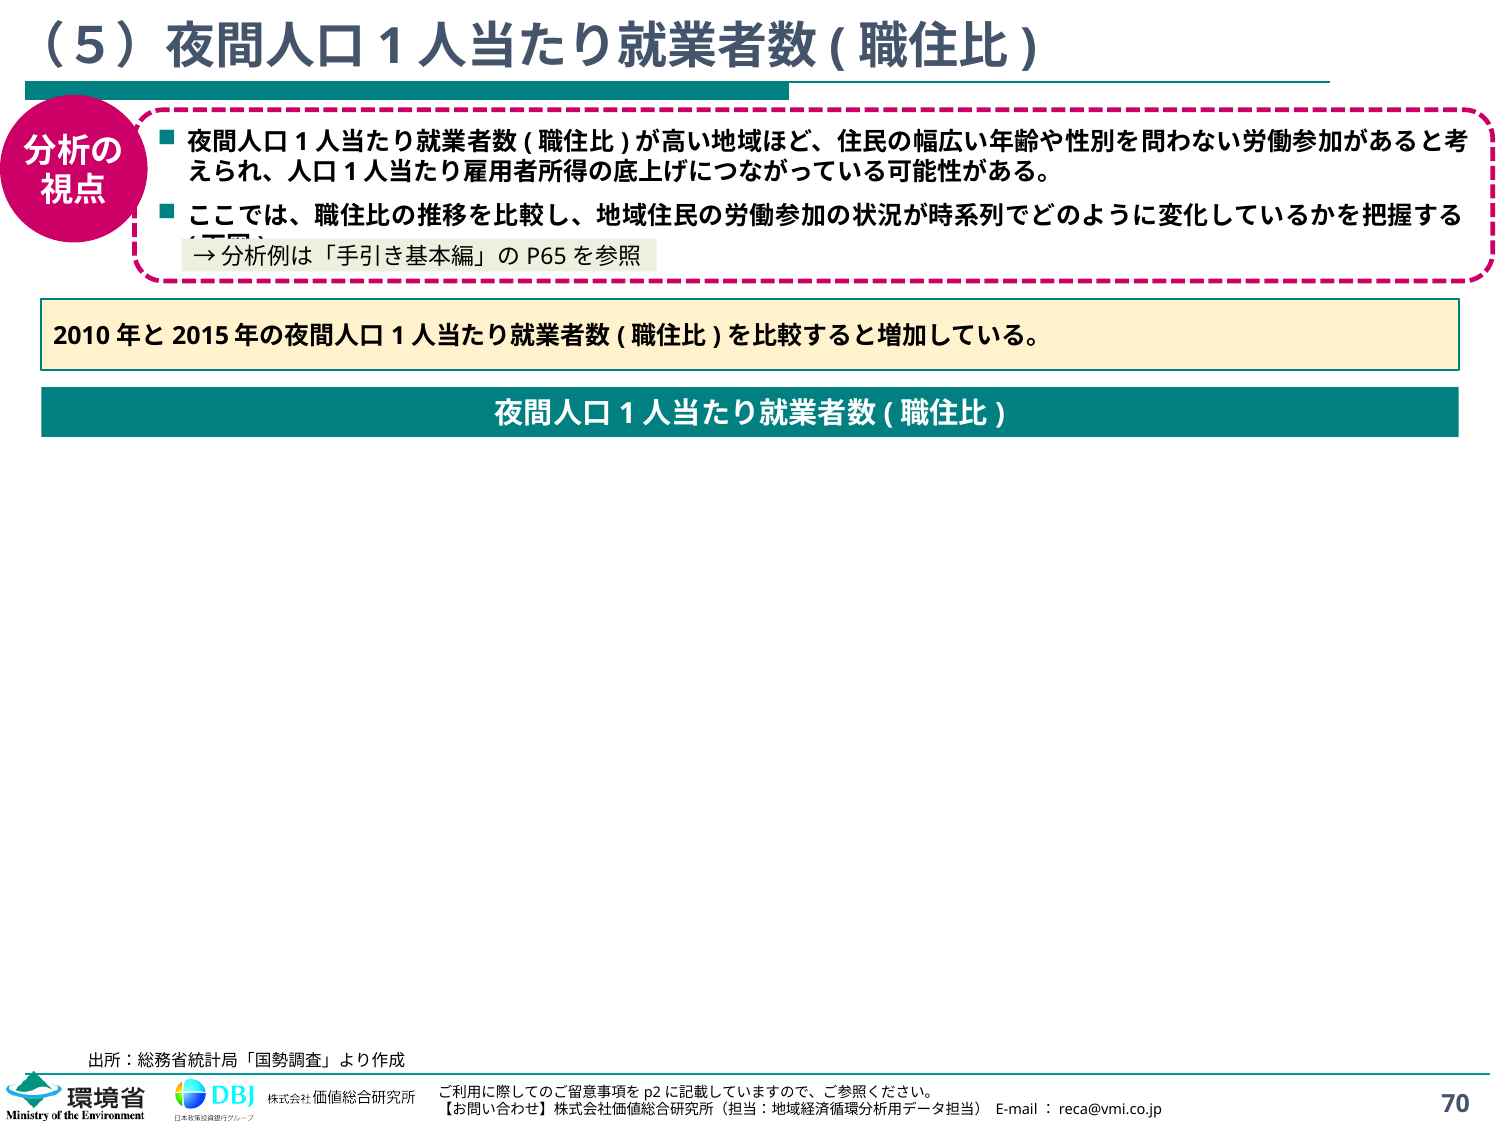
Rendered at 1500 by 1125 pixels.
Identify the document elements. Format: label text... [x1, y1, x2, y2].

slide_number 70 [1411, 1079, 1500, 1122]
picture [171, 1077, 419, 1125]
text_box 分析の 視点 [0, 94, 148, 243]
text_box 夜間人口1人当たり就業者数(職住比) [41, 387, 1459, 437]
text_box 出所：総務省統計局「国勢調査」より作成 [72, 1042, 591, 1077]
text_box →分析例は「手引き基本編」のP65を参照 [181, 238, 657, 272]
text_box 2010年と2015年の夜間人口1人当たり就業者数(職住比)を比較すると増加している。 [41, 299, 1459, 371]
picture [2, 1071, 148, 1125]
text_box 夜間人口1人当たり就業者数(職住比)が高い地域ほど、住民の幅広い年齢や性別を問わない労働参加があると考えられ、人口1人当たり雇用者所得の底上げにつながっている可能性がある。 ここでは、職住比の推移を比較し、地域住民の労働参加の状況が時系列でどのように変化しているかを把握する(下図)。 [134, 109, 1493, 281]
title （５）夜間人口1人当たり就業者数(職住比) [0, 0, 1304, 82]
